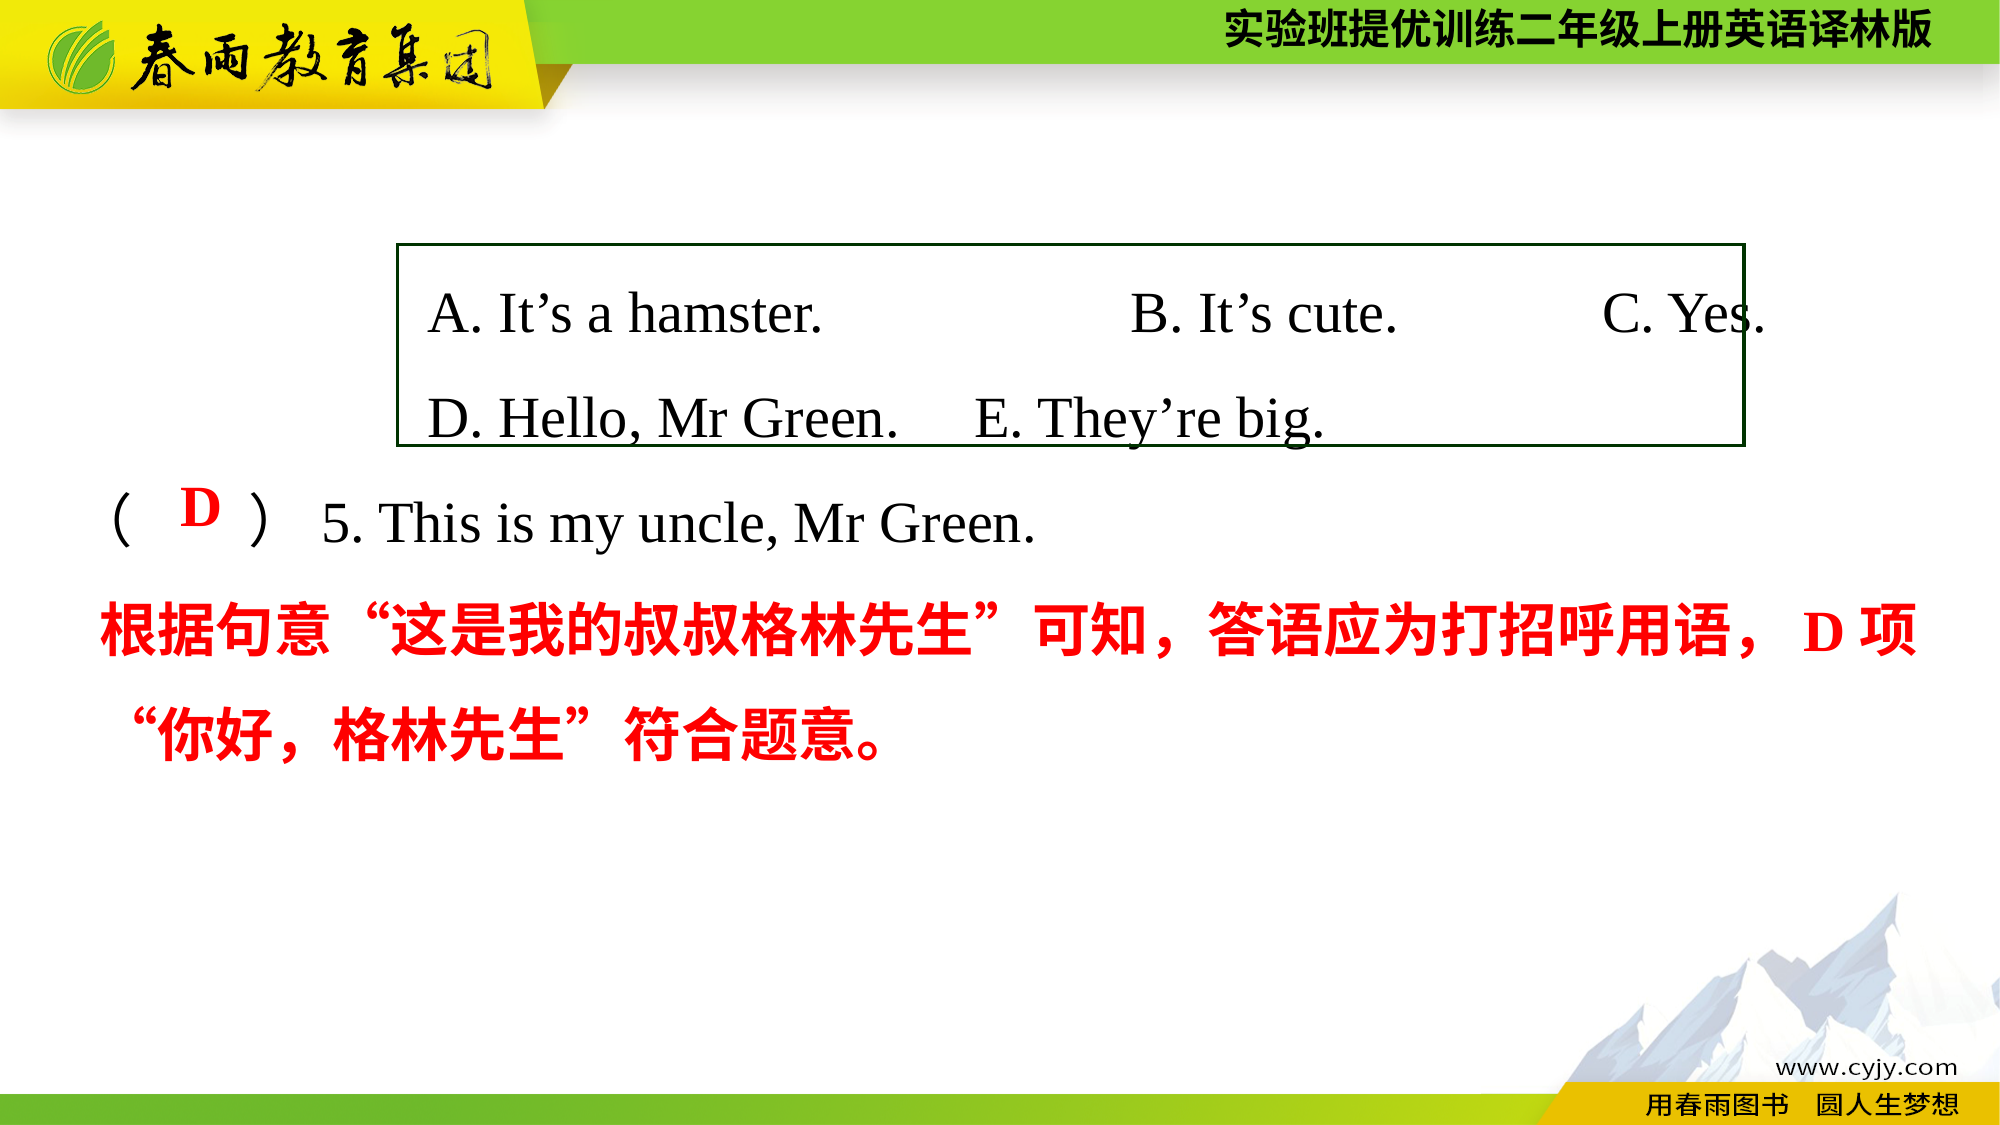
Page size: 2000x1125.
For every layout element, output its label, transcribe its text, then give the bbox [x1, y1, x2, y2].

picture [0, 0, 2000, 1125]
list A. It’s a hamster. B. It’s cute. C. Yes. D. Hello, Mr Green. E. They’re big. （ ）5. This is my uncle, Mr Green. [59, 231, 1944, 565]
text_box [397, 244, 1745, 446]
text_box 根据句意“这是我的叔叔格林先生”可知，答语应为打招呼用语，D项“你好，格林先生”符合题意。 [84, 550, 1933, 776]
text_box D [165, 460, 238, 546]
